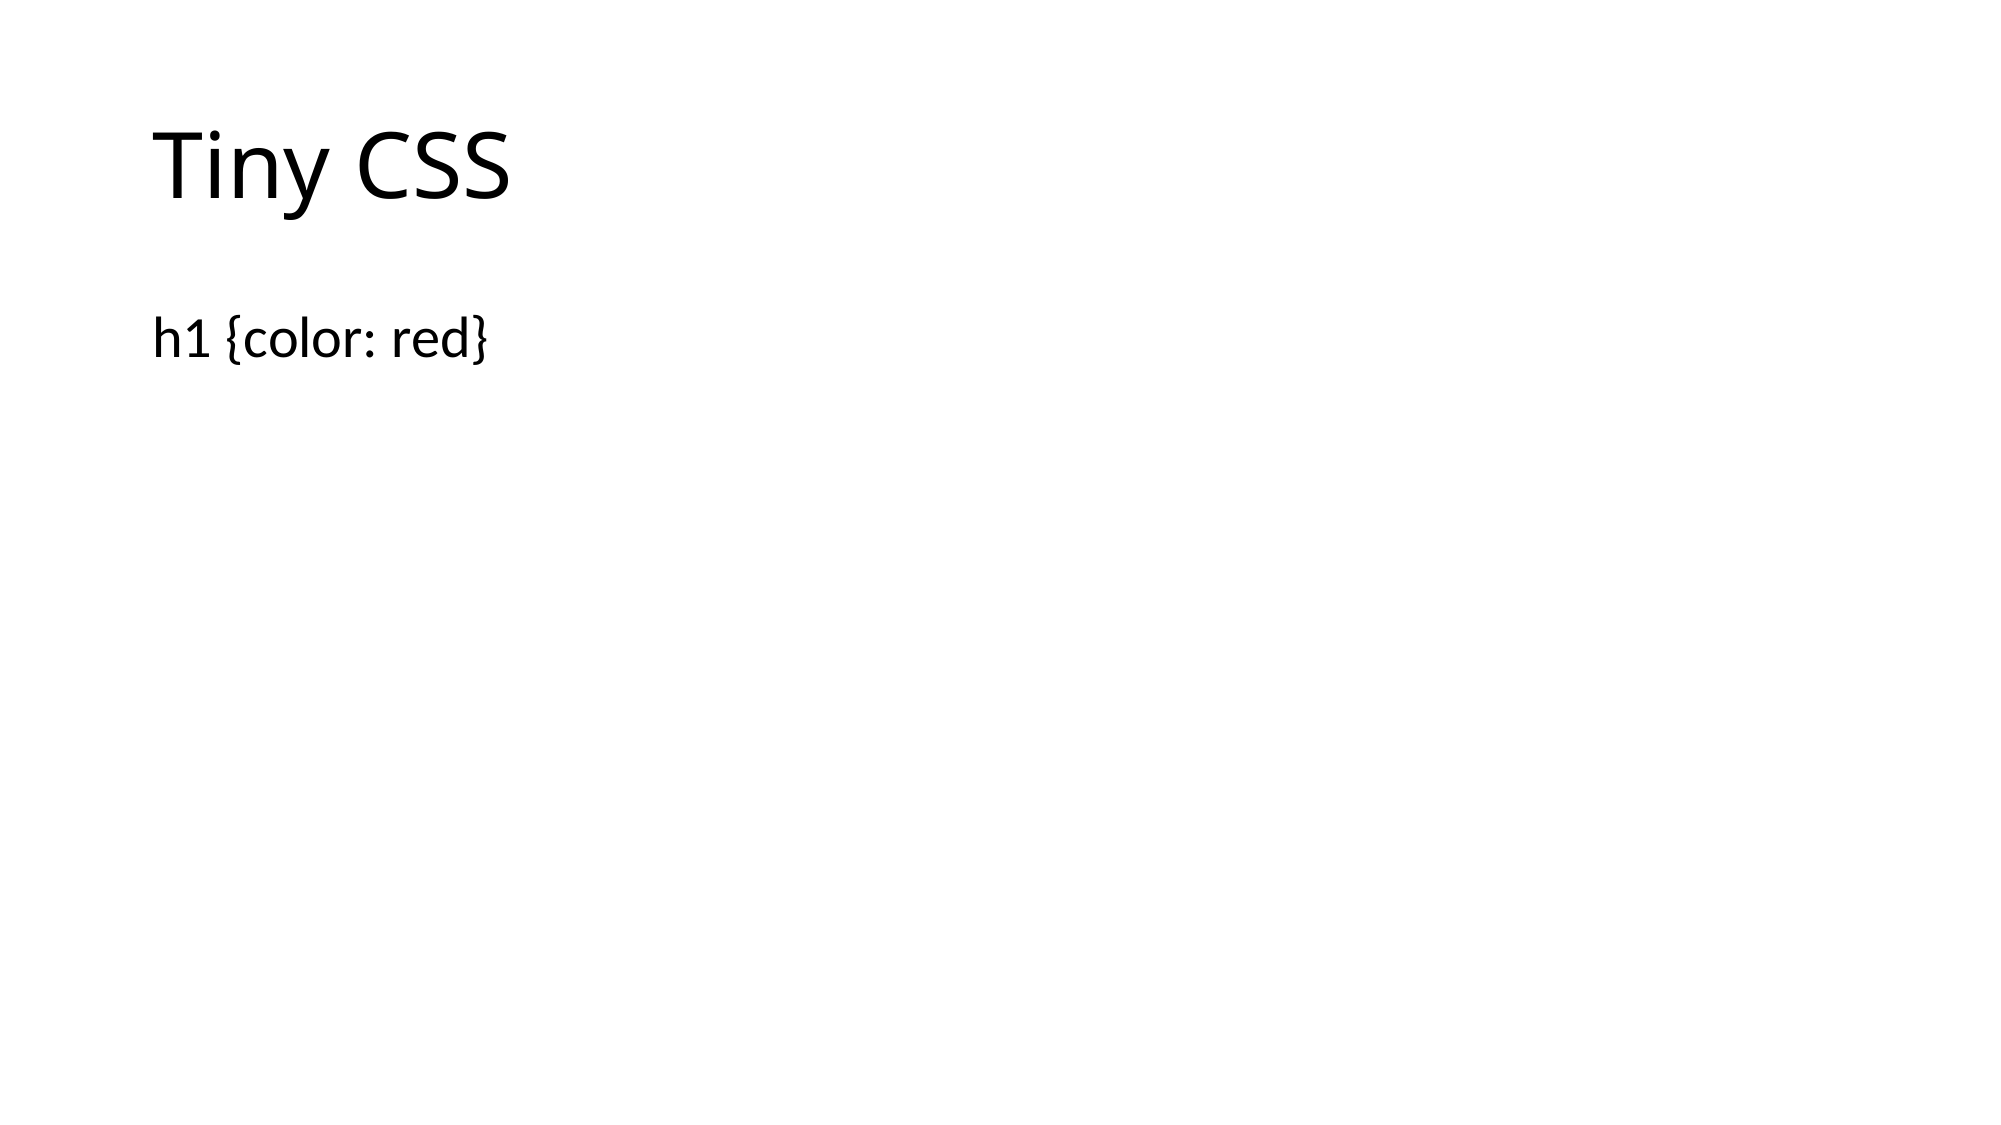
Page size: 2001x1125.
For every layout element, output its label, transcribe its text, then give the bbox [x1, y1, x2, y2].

title Tiny CSS [137, 59, 1863, 278]
list h1 {color: red} [137, 299, 1863, 1014]
